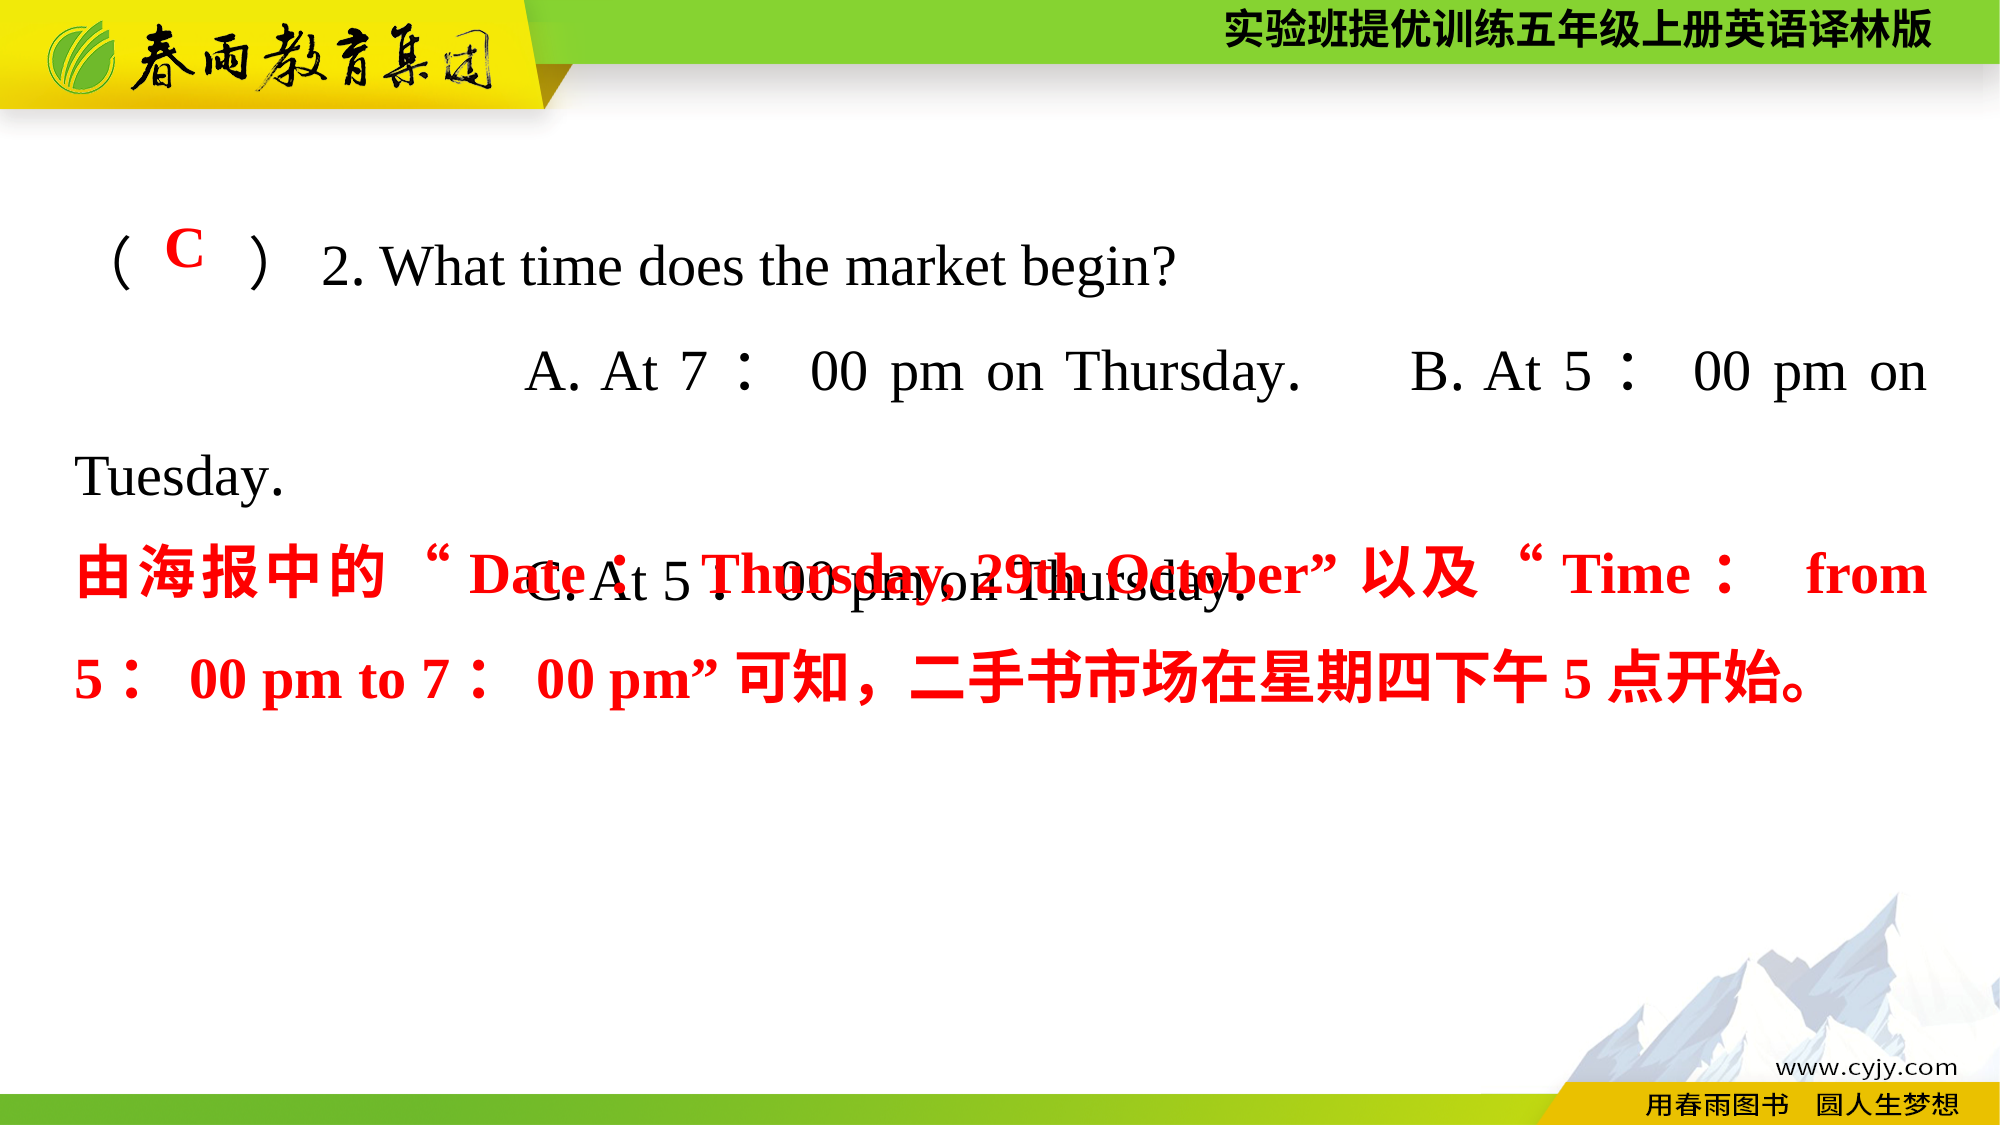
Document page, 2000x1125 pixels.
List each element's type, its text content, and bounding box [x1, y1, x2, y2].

text_box C [149, 202, 222, 287]
list 由海报中的“Date： Thursday, 29th October”以及“Time： from 5：00 pm to 7：00 pm”可知，二手书市场在星期四下午5点开始。 [59, 492, 1944, 707]
text_box （ ）2. What time does the market begin? A. At 7：00 pm on Thursday. B. At 5：00 pm on Tuesday. C. At 5：00 pm on Thursday. [59, 184, 1944, 492]
picture [0, 0, 2000, 1125]
